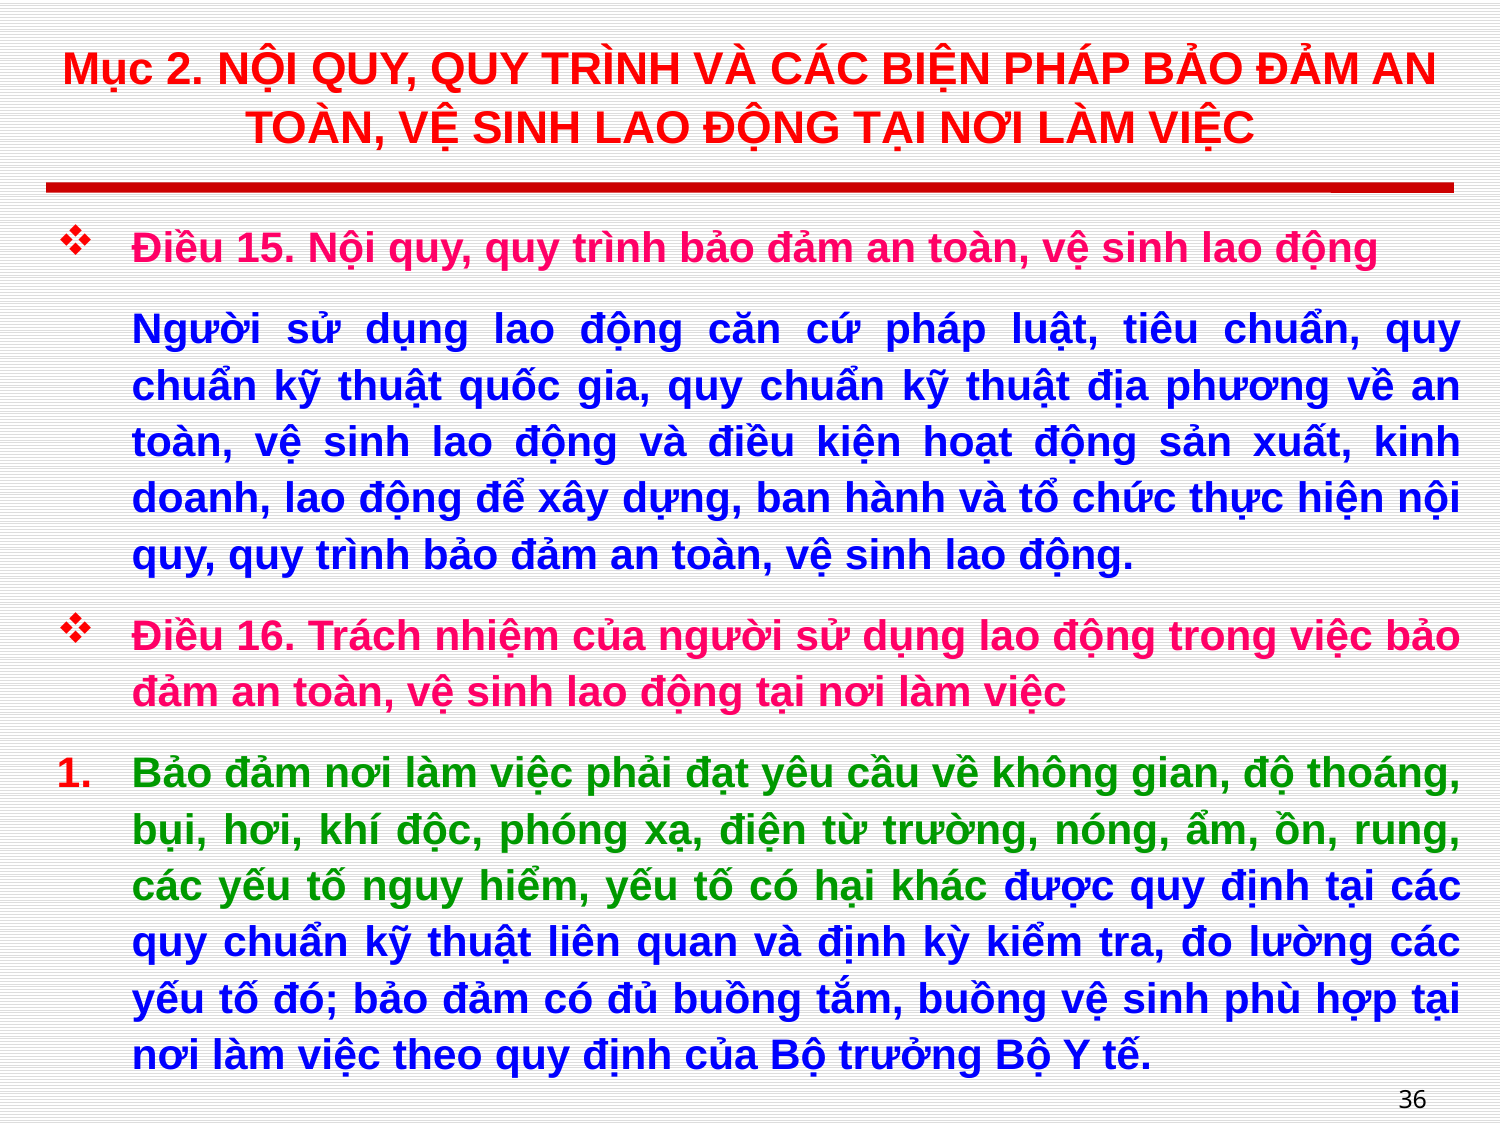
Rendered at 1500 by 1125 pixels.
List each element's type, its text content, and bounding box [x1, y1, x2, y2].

text_box Điều 15. Nội quy, quy trình bảo đảm an toàn, vệ sinh lao động Người sử dụng lao động căn cứ pháp luật, tiêu chuẩn, quy chuẩn kỹ thuật quốc gia, quy chuẩn kỹ thuật địa phương về an toàn, vệ sinh lao động và điều kiện hoạt động sản xuất, kinh doanh, lao động để xây dựng, ban hành và tổ chức thực hiện nội quy, quy trình bảo đảm an toàn, vệ sinh lao động. Điều 16. Trách nhiệm của người sử dụng lao động trong việc bảo đảm an toàn, vệ sinh lao động tại nơi làm việc Bảo đảm nơi làm việc phải đạt yêu cầu về không gian, độ thoáng, bụi, hơi, khí độc, phóng xạ, điện từ trường, nóng, ẩm, ồn, rung, các yếu tố nguy hiểm, yếu tố có hại khác được quy định tại các quy chuẩn kỹ thuật liên quan và định kỳ kiểm tra, đo lường các yếu tố đó; bảo đảm có đủ buồng tắm, buồng vệ sinh phù hợp tại nơi làm việc theo quy định của Bộ trưởng Bộ Y tế. [23, 199, 1477, 1088]
title Mục 2. NỘI QUY, QUY TRÌNH VÀ CÁC BIỆN PHÁP BẢO ĐẢM AN TOÀN, VỆ SINH LAO ĐỘNG TẠI NƠI LÀM VIỆC [38, 24, 1463, 163]
